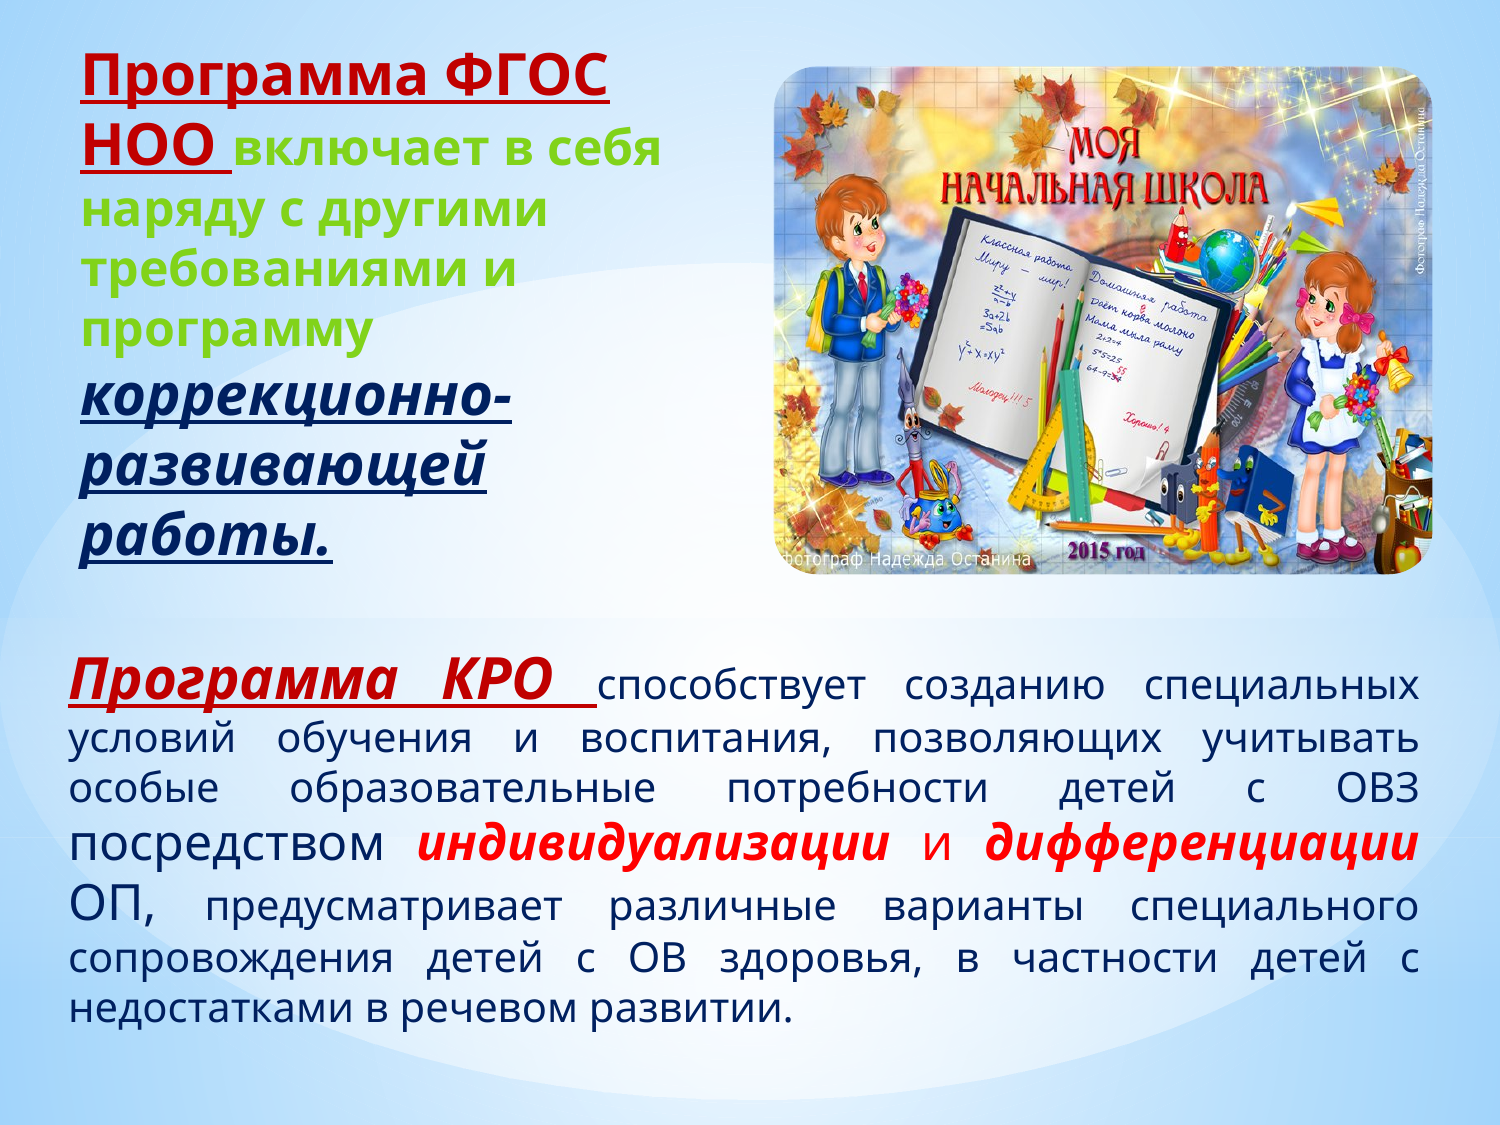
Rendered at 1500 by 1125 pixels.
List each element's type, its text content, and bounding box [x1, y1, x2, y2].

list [773, 66, 1433, 575]
title Программа ФГОС НОО включает в себя наряду с другими требованиями и программу коррекционно-развивающей работы. [64, 19, 735, 575]
list Программа КРО способствует созданию специальных условий обучения и воспитания, позволяющих учитывать особые образовательные потребности детей с ОВЗ посредством индивидуализации и дифференциации ОП, предусматривает различные варианты специального сопровождения детей с ОВ здоровья, в частности детей с недостатками в речевом развитии. [53, 633, 1436, 1047]
